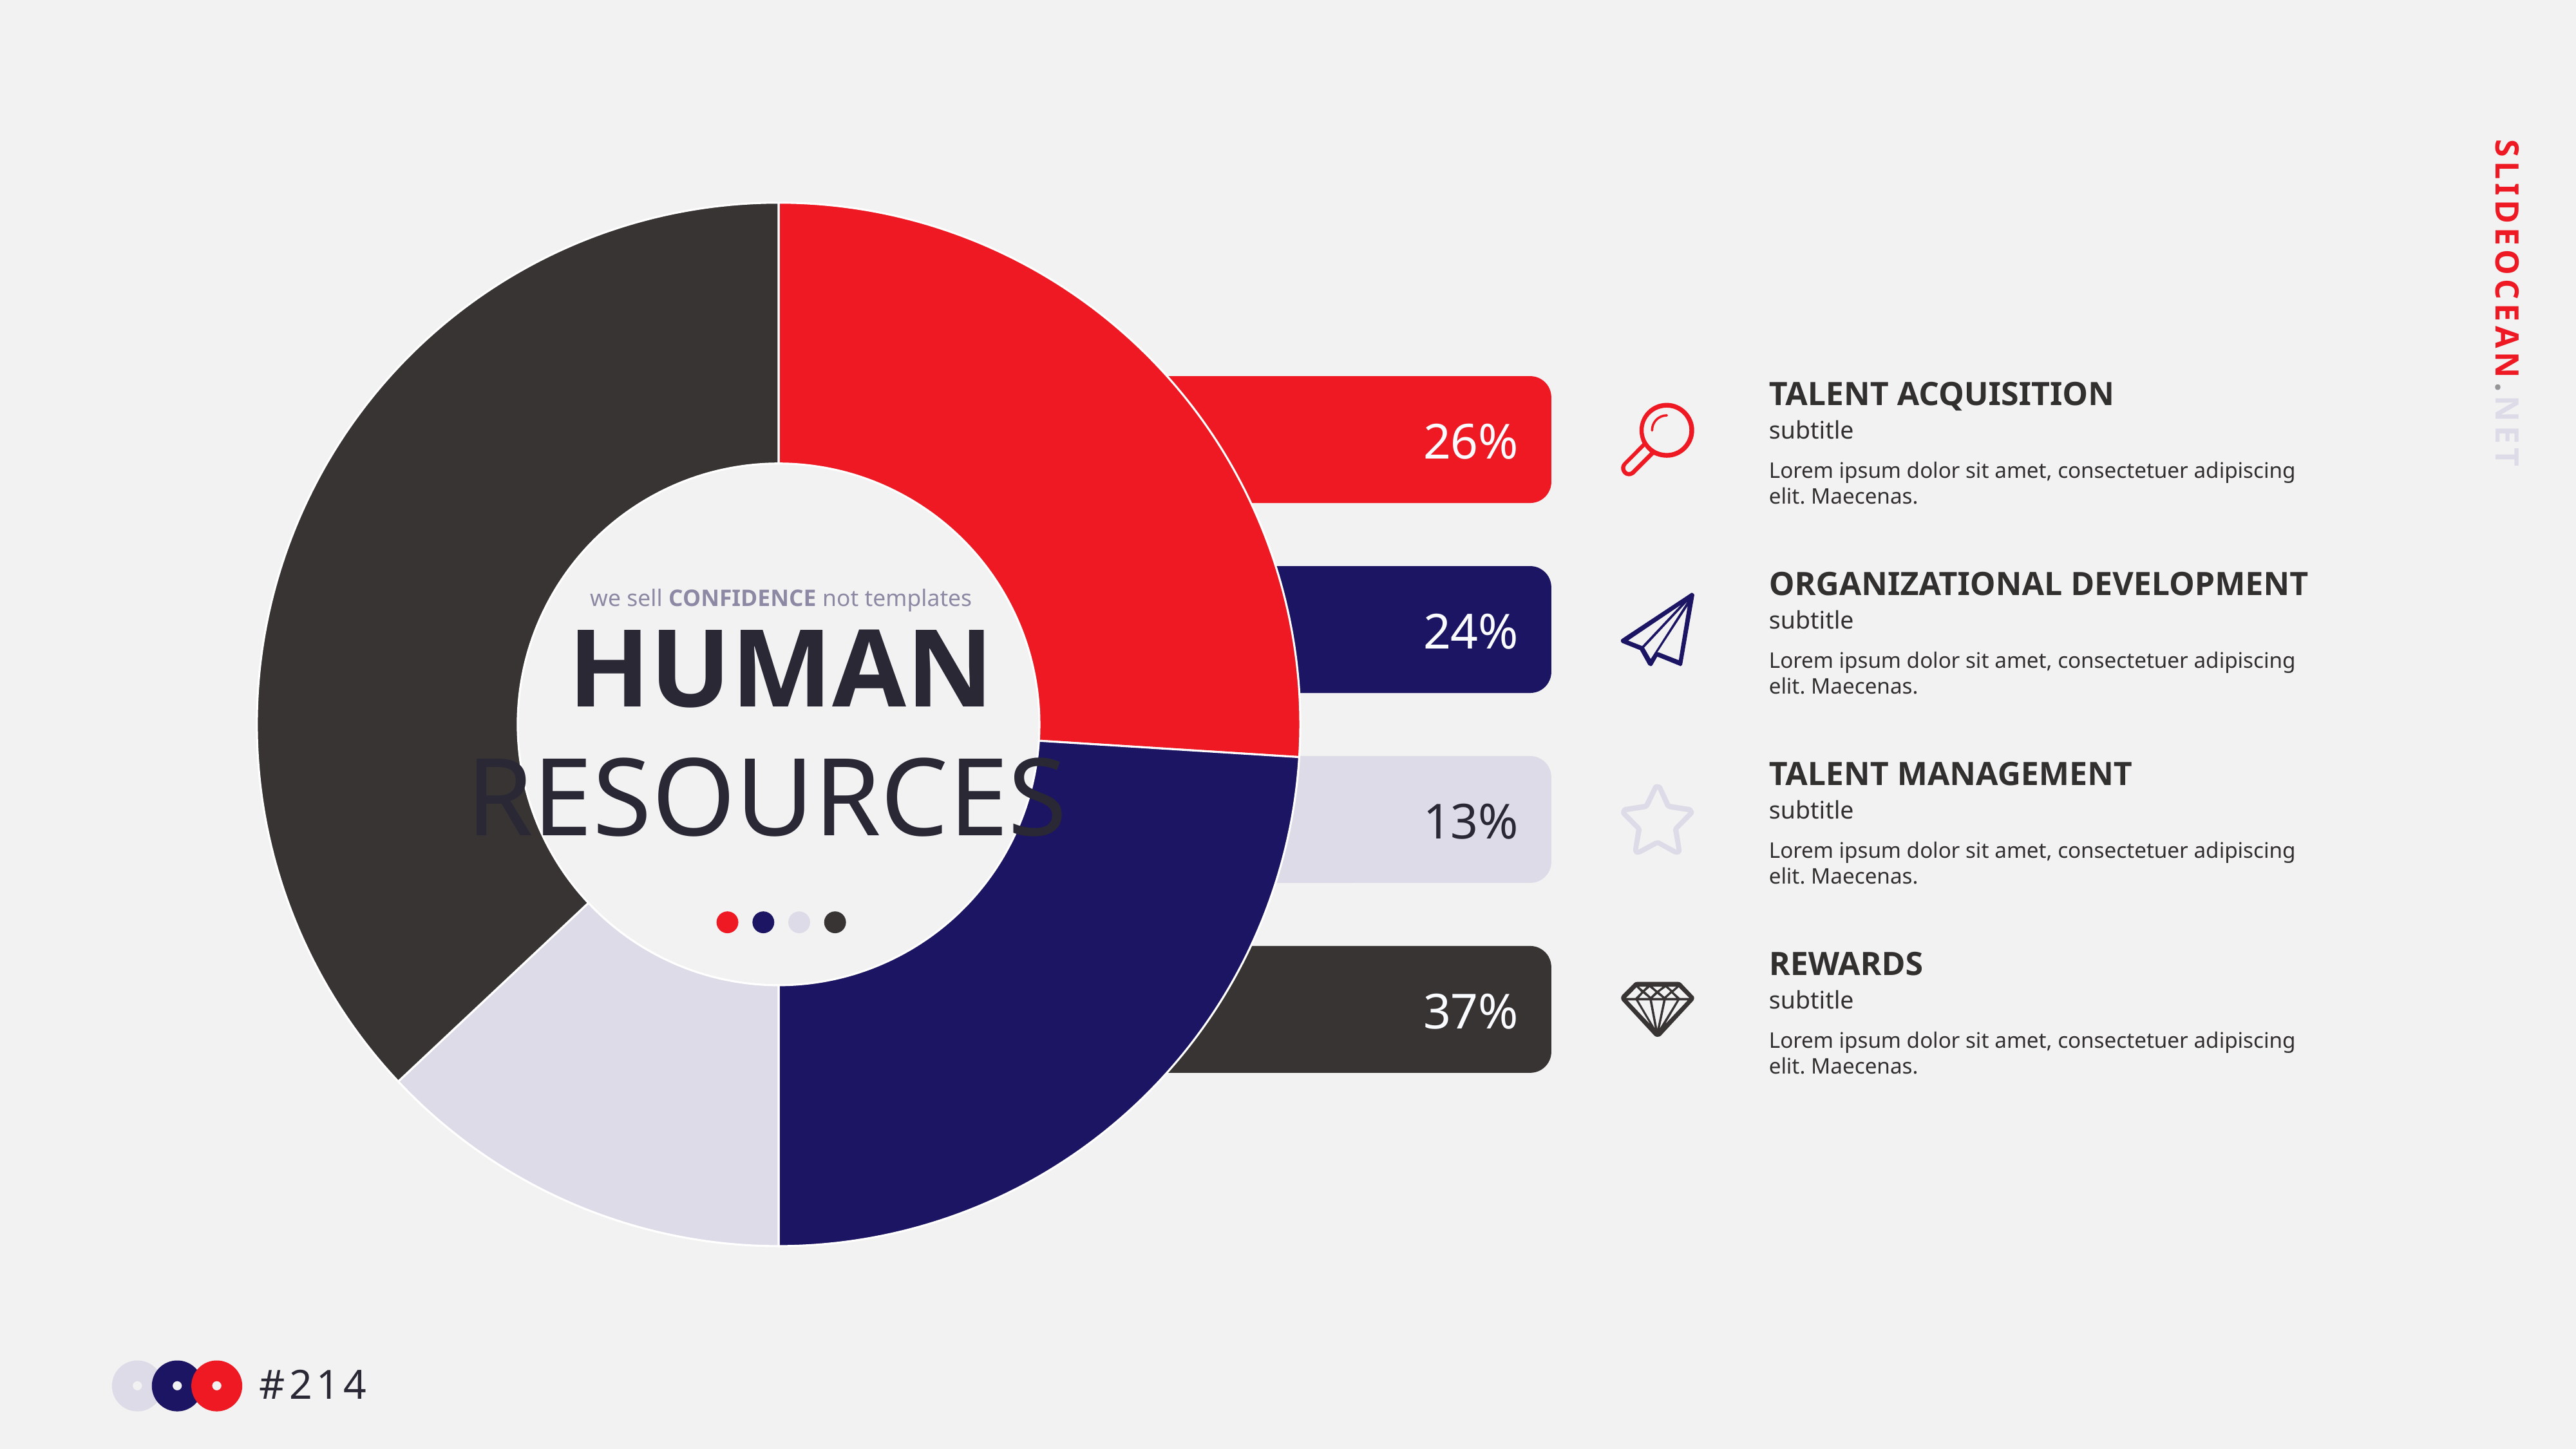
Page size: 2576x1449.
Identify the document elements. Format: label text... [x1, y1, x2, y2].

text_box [1759, 938, 2333, 1079]
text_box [1620, 402, 1695, 477]
text_box 26% [1377, 406, 1529, 473]
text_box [1759, 558, 2333, 699]
text_box 13% [1377, 786, 1529, 853]
text_box [1355, 755, 1553, 884]
text_box #214 [259, 1359, 402, 1408]
chart [202, 178, 1355, 1271]
text_box [1621, 981, 1694, 1037]
text_box [1620, 592, 1694, 667]
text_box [1759, 748, 2333, 889]
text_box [1759, 370, 2333, 509]
text_box [1355, 375, 1553, 504]
text_box [1621, 784, 1694, 855]
text_box 37% [1377, 976, 1529, 1043]
text_box [1355, 565, 1553, 694]
text_box [1355, 945, 1553, 1074]
text_box 24% [1377, 596, 1529, 663]
